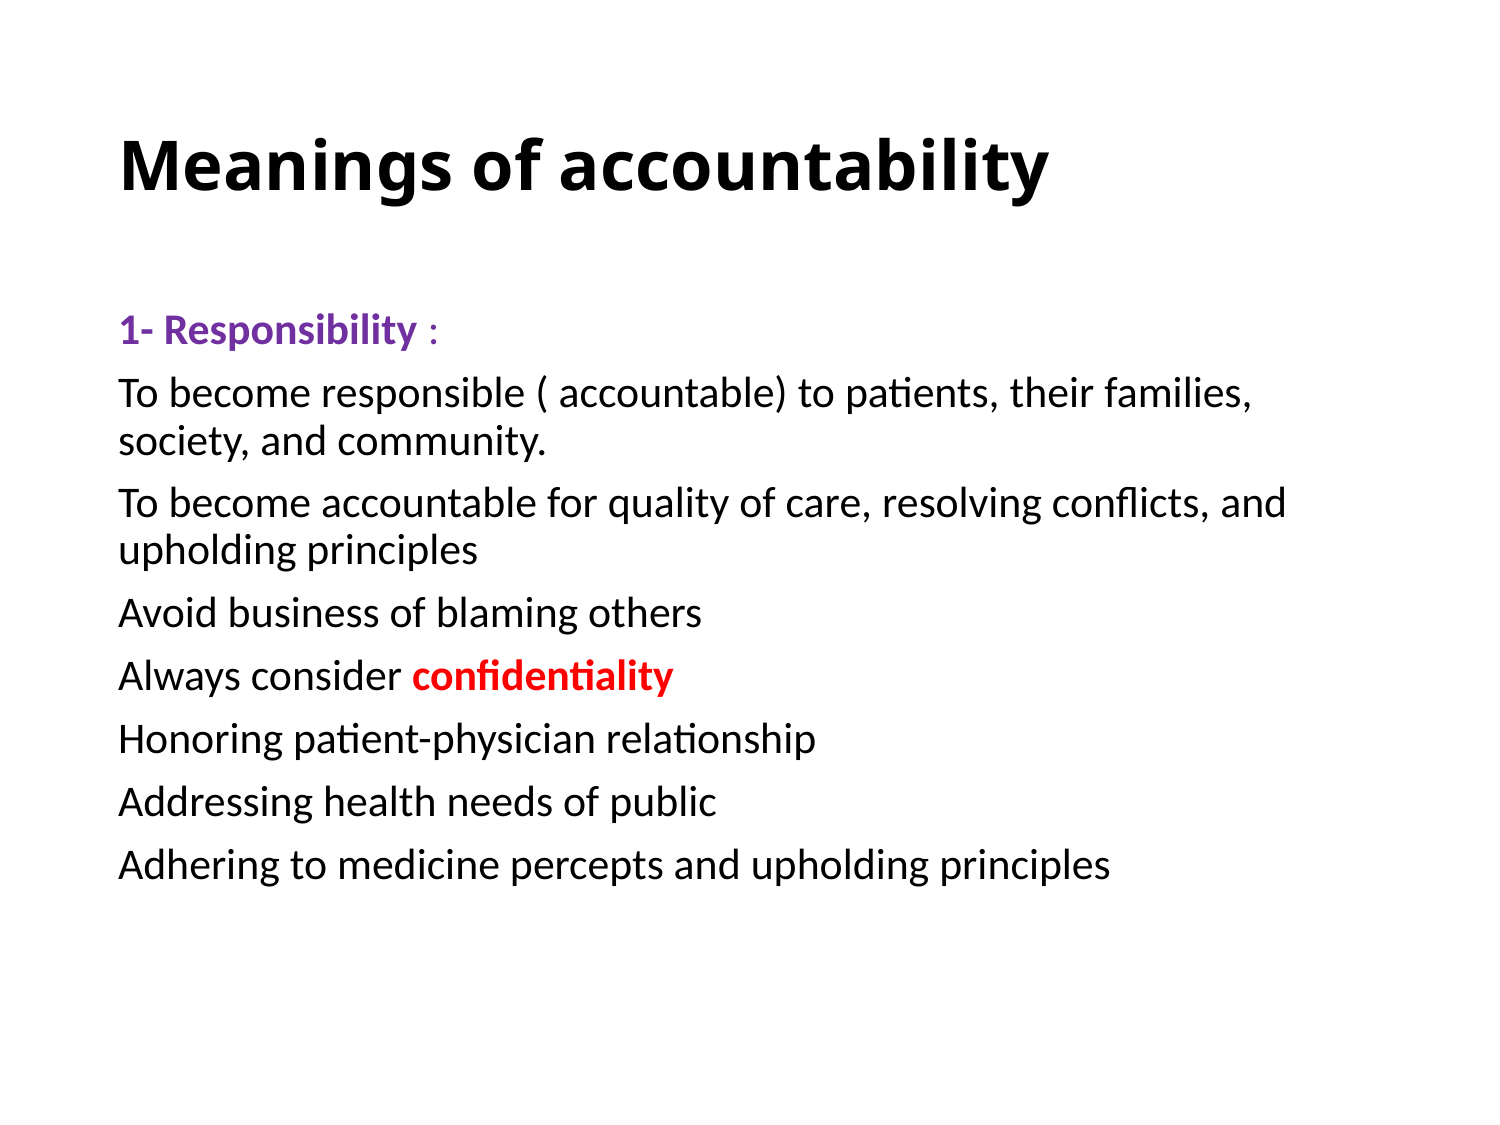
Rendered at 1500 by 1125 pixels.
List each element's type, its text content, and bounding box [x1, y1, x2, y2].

list 1- Responsibility : To become responsible ( accountable) to patients, their families, society, and community. To become accountable for quality of care, resolving conflicts, and upholding principles Avoid business of blaming others Always consider confidentiality Honoring patient-physician relationship Addressing health needs of public Adhering to medicine percepts and upholding principles [103, 299, 1397, 1014]
title Meanings of accountability [103, 59, 1397, 278]
